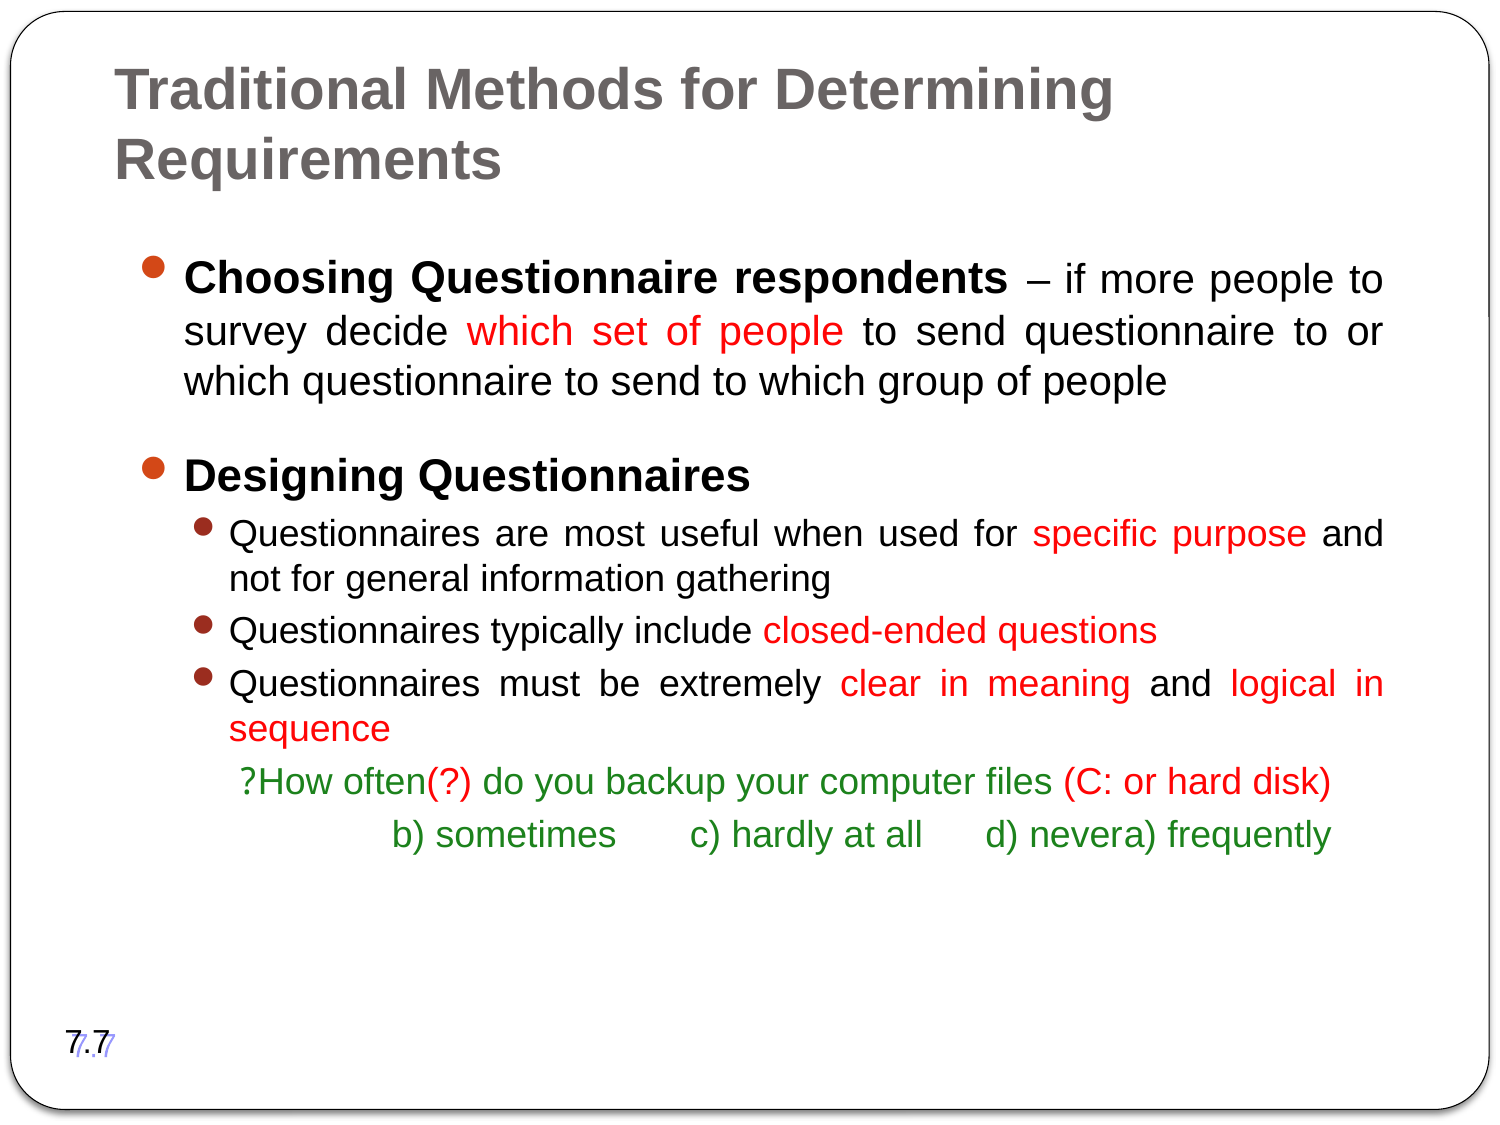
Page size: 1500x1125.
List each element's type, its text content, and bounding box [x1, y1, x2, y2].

title Traditional Methods for Determining Requirements [99, 19, 1375, 207]
list Choosing Questionnaire respondents – if more people to survey decide which set of people to send questionnaire to or which questionnaire to send to which group of people Designing Questionnaires Questionnaires are most useful when used for specific purpose and not for general information gathering Questionnaires typically include closed-ended questions Questionnaires must be extremely clear in meaning and logical in sequence How often(?) do you backup your computer files (C: or hard disk)? a) frequently b) sometimes c) hardly at all d) never [123, 231, 1399, 1102]
text_box 7.7 [37, 1012, 138, 1107]
